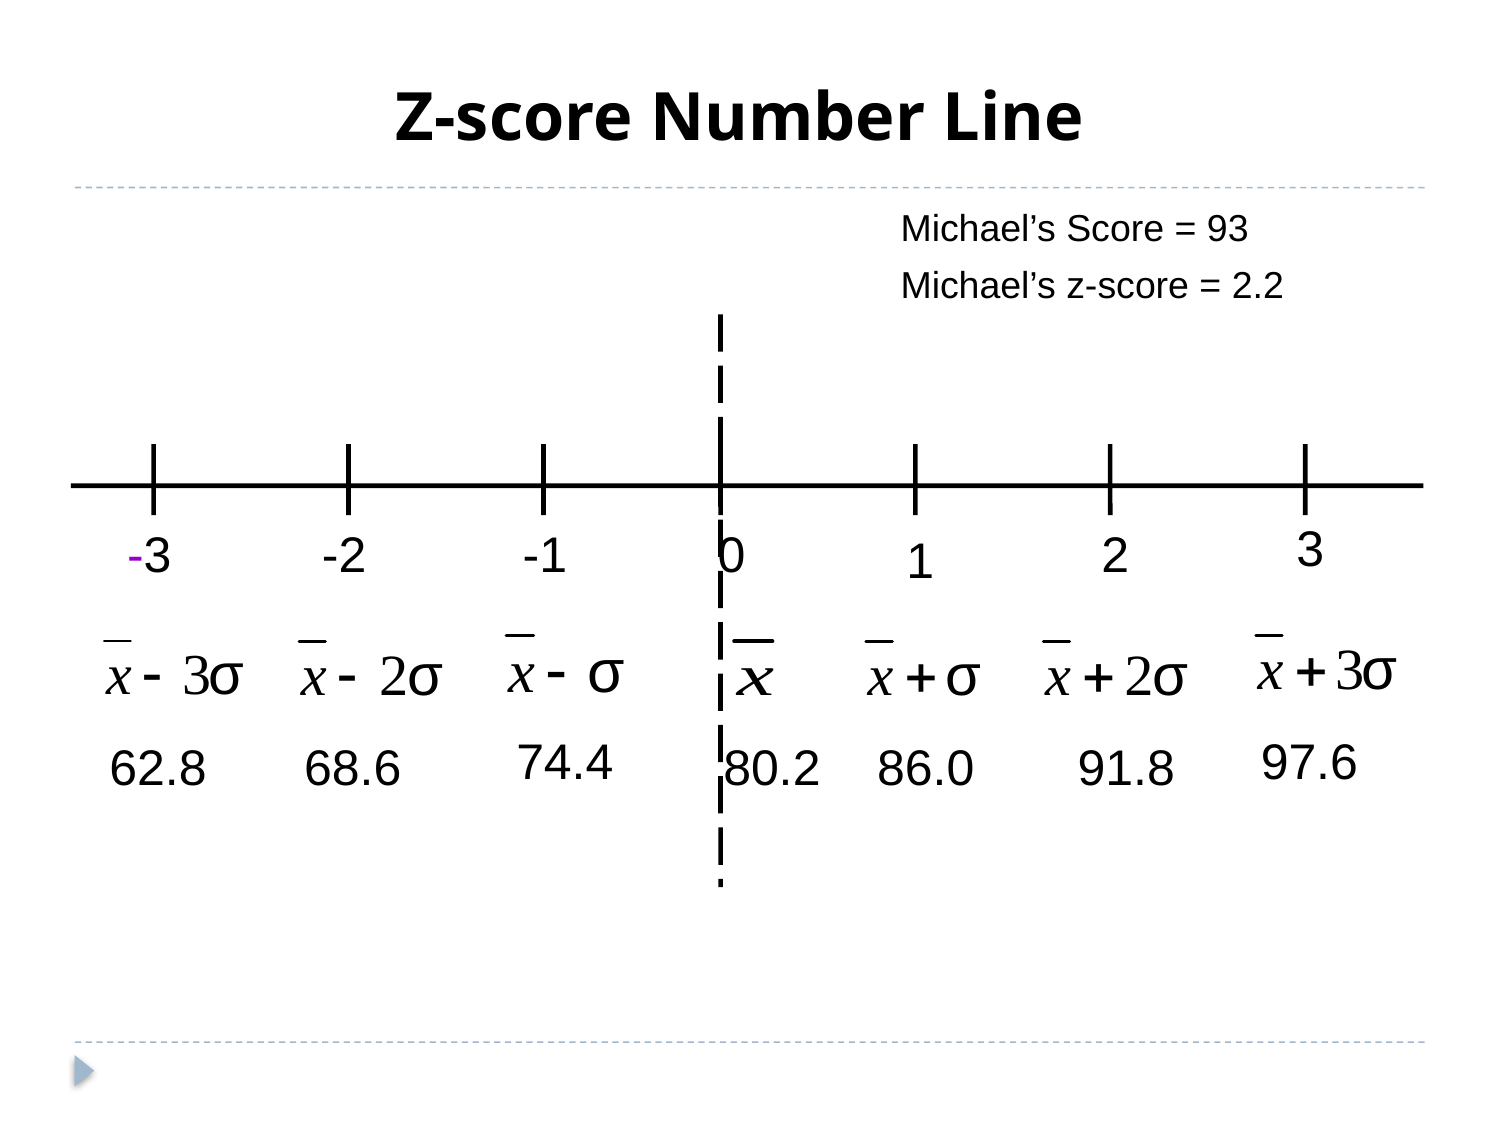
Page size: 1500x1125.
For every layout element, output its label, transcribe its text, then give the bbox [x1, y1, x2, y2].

text_box -1 [507, 515, 650, 590]
title Z-score Number Line [75, 31, 1406, 161]
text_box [1245, 621, 1412, 798]
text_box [94, 627, 255, 804]
text_box 0 [702, 515, 845, 591]
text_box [1033, 627, 1205, 804]
text_box -3 [112, 515, 254, 591]
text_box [288, 627, 455, 804]
text_box 2 [1086, 515, 1229, 591]
text_box Michael’s Score = 93 Michael’s z-score = 2.2 [885, 196, 1306, 314]
text_box 3 [1281, 509, 1424, 584]
text_box 1 [891, 521, 1034, 596]
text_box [708, 627, 851, 804]
text_box -2 [307, 515, 449, 590]
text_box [855, 627, 1005, 804]
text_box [495, 621, 644, 798]
